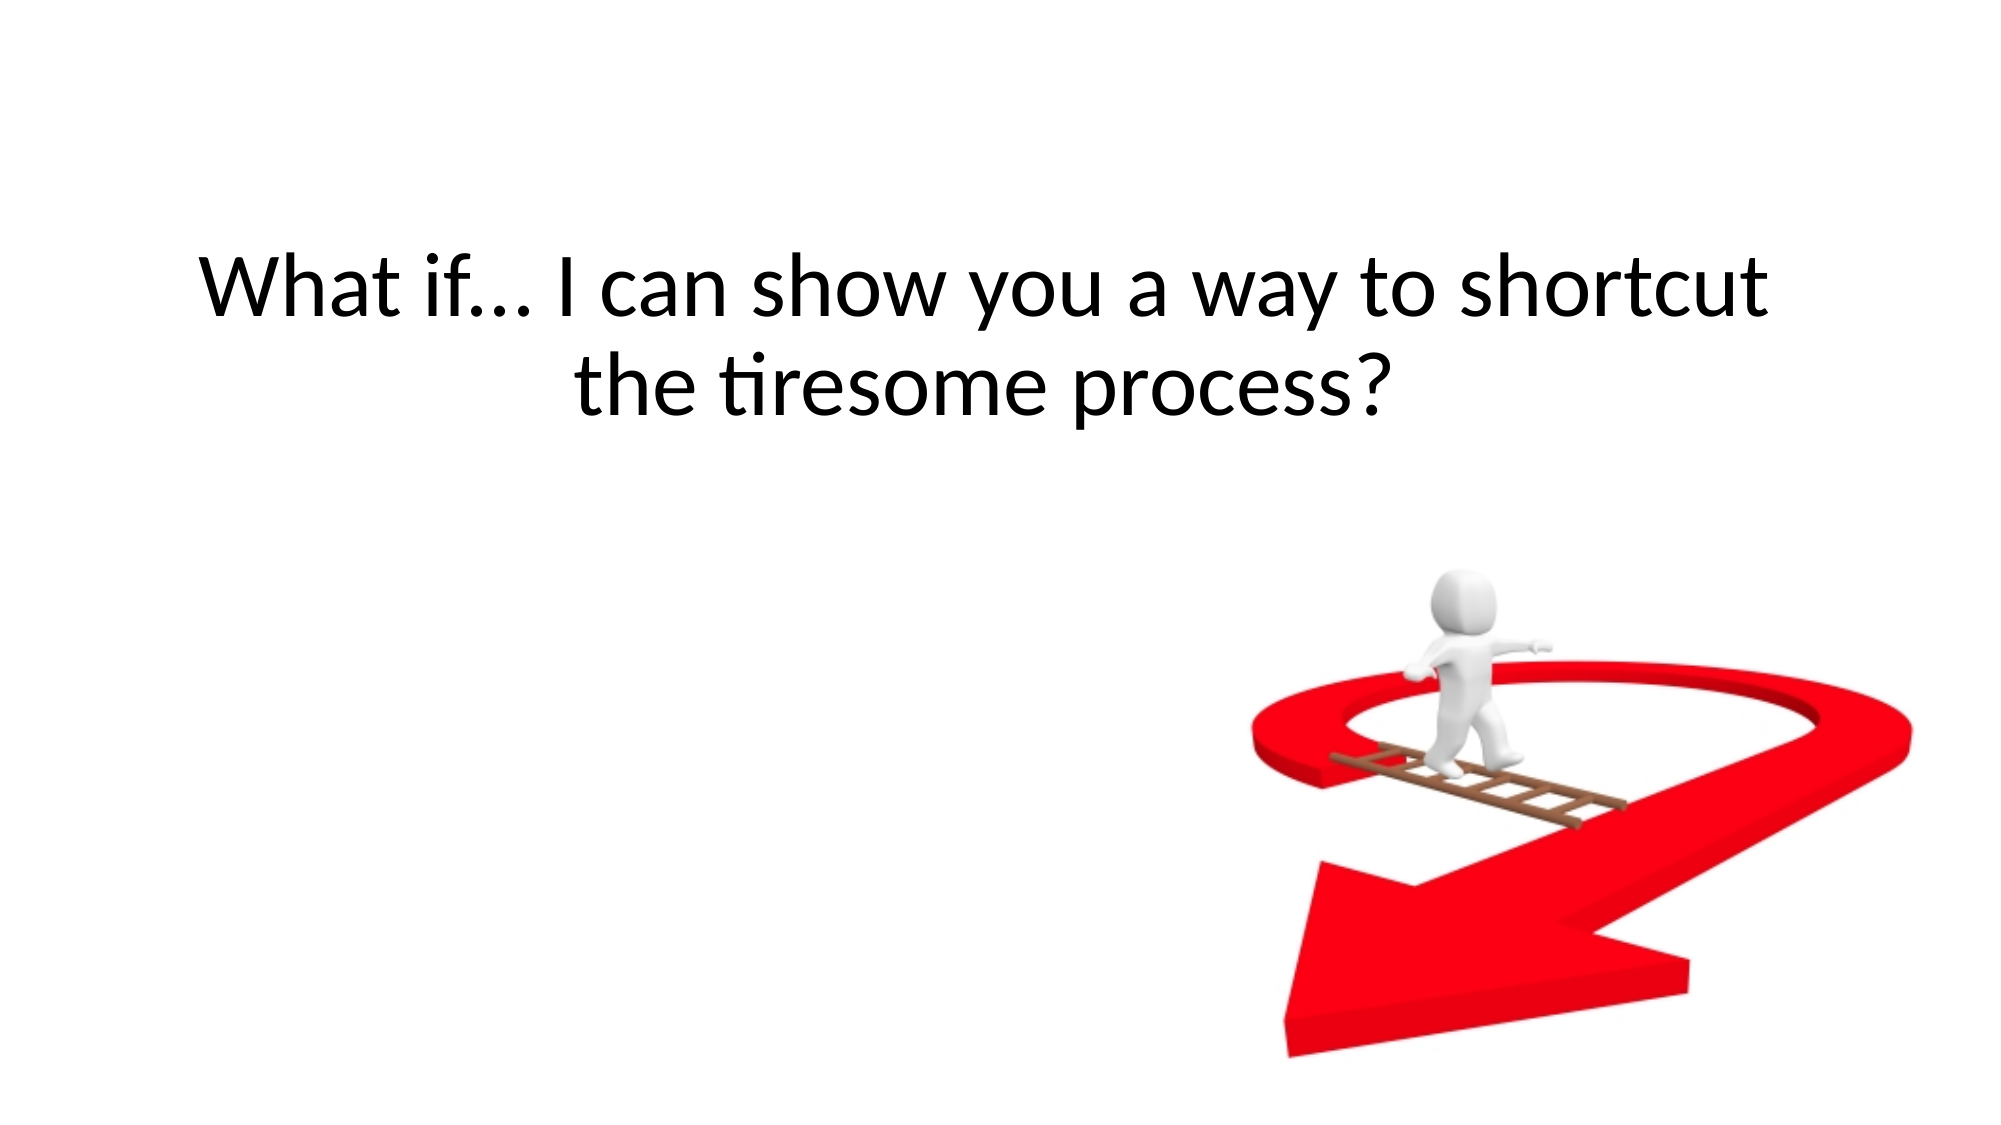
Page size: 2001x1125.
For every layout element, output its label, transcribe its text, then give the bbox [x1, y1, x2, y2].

picture [1185, 518, 1944, 1125]
list What if... I can show you a way to shortcut the tiresome process? [123, 230, 1849, 997]
